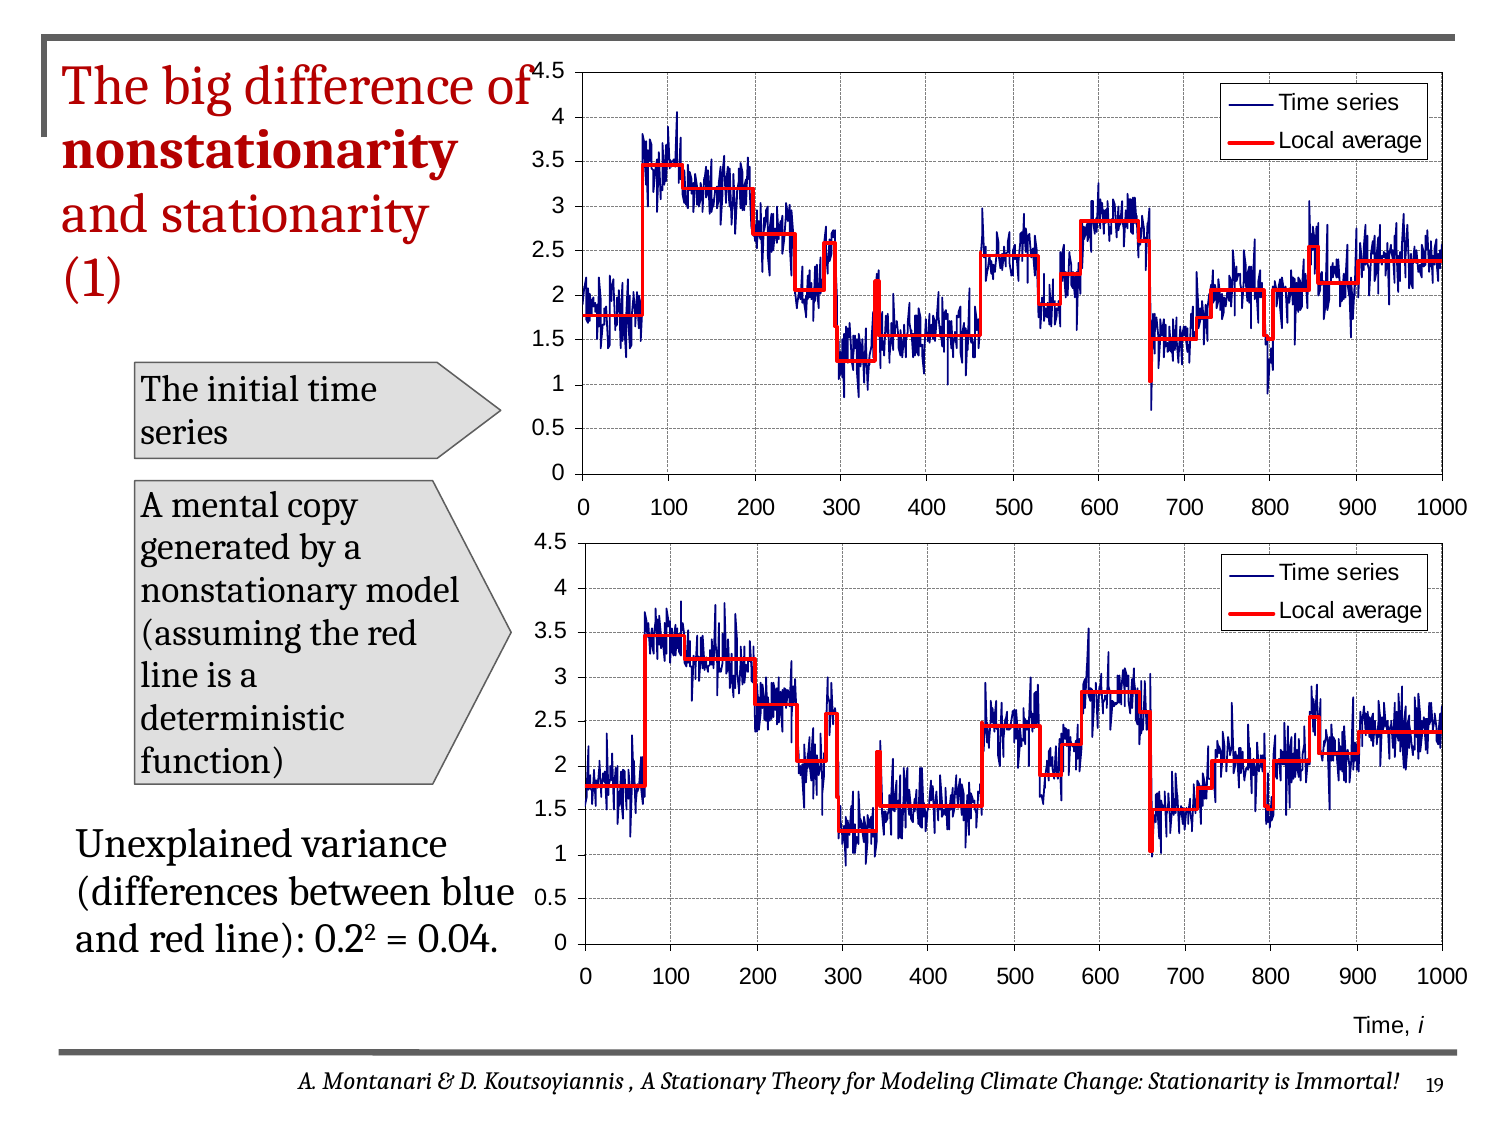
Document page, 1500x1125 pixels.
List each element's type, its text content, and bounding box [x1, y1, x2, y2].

title The big difference of nonstationarity and stationarity (1) [46, 45, 555, 365]
footer A. Montanari & D. Koutsoyiannis , A Stationary Theory for Modeling Climate Change: Stationarity is Immortal! [154, 1047, 1416, 1103]
text_box A mental copy generated by a nonstationary model (assuming the red line is a deterministic function) [134, 480, 512, 785]
slide_number 19 [1385, 1064, 1459, 1105]
picture [500, 54, 1473, 1043]
list Unexplained variance (differences between blue and red line): 0.22 = 0.04. [60, 812, 515, 1046]
text_box The initial time series [134, 362, 495, 459]
